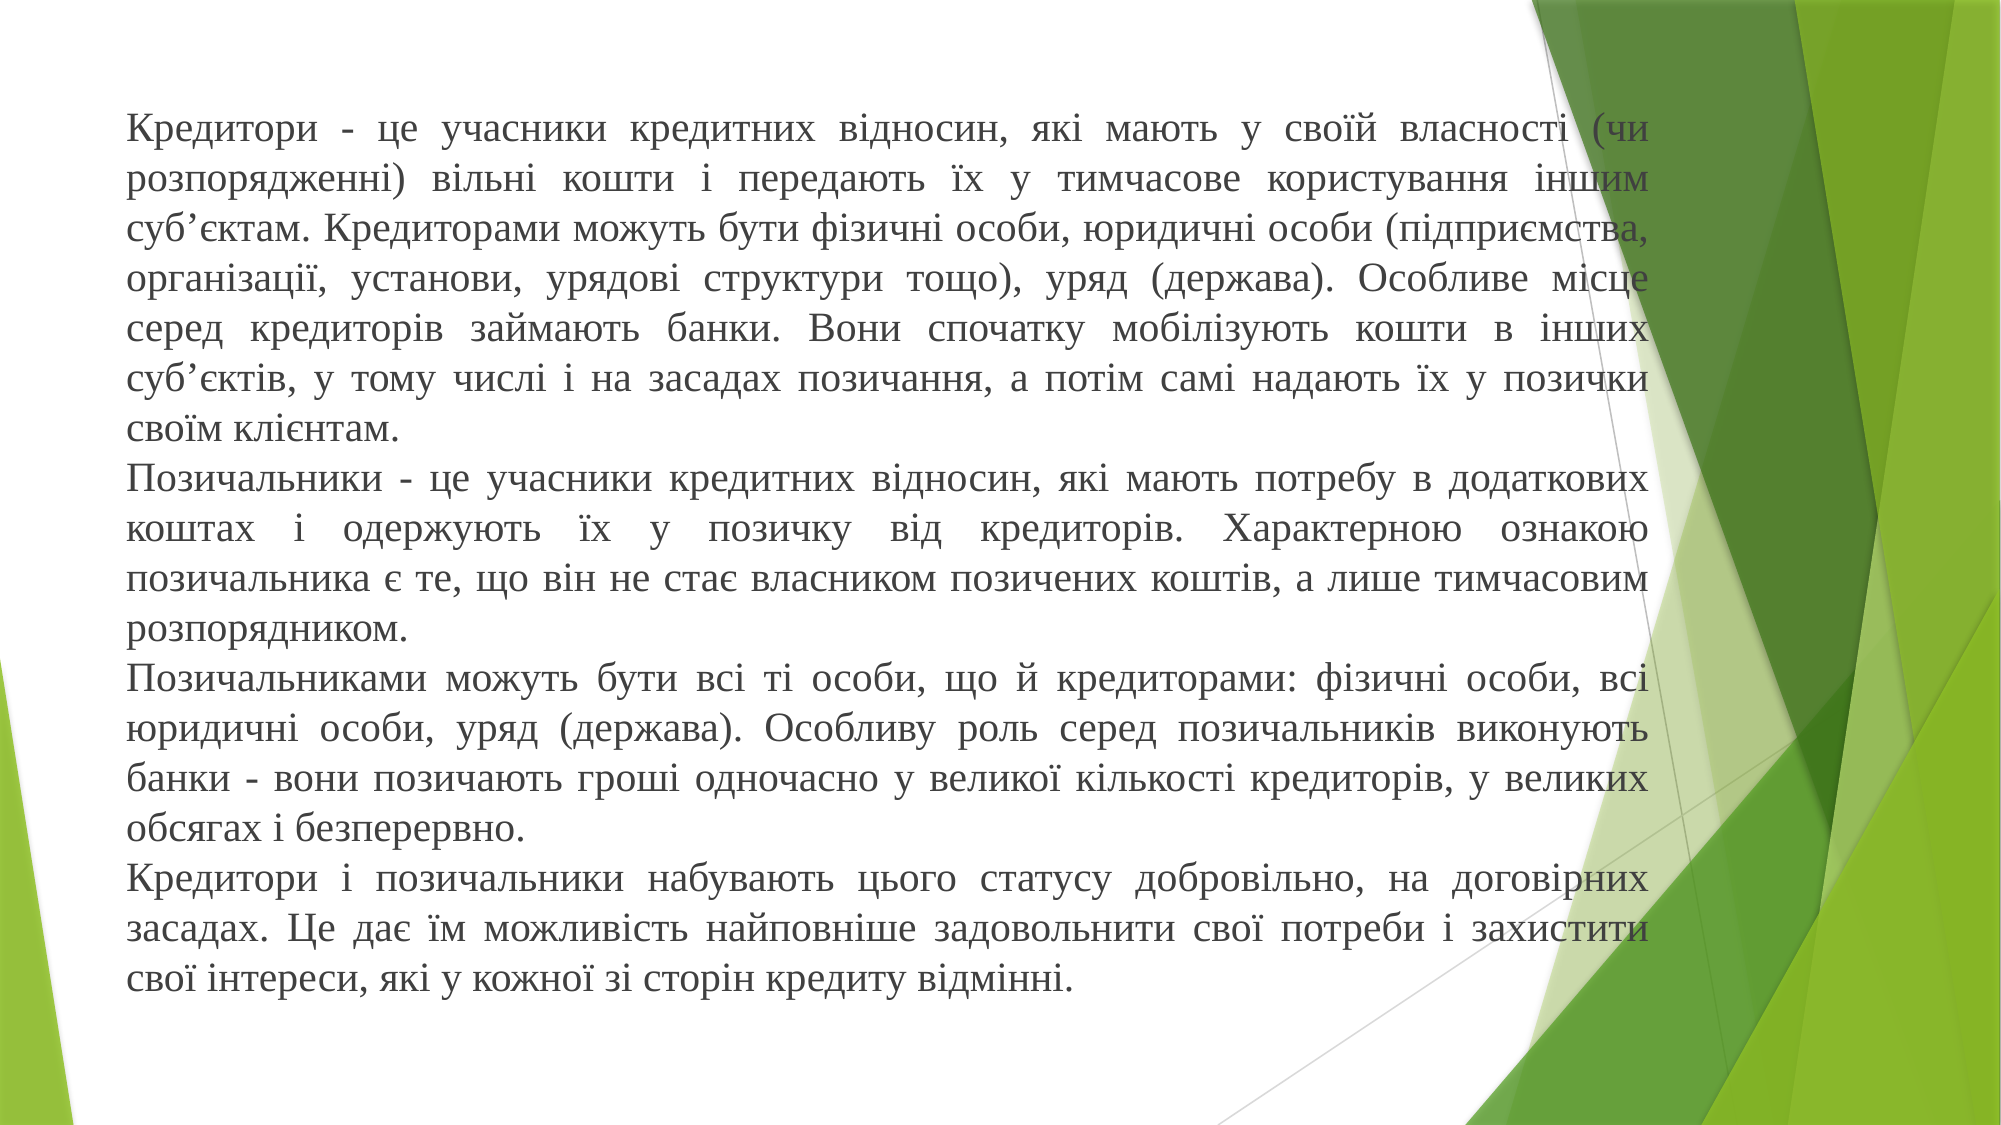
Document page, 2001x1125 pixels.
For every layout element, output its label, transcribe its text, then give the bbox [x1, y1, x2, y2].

list Кредитори - це учасники кредитних відносин, які мають у своїй власності (чи розпорядженні) вільні кошти і передають їх у тимчасове користування іншим суб’єктам. Кредиторами можуть бути фізичні особи, юридичні особи (підприємства, організації, установи, урядові структури тощо), уряд (держава). Особливе місце серед кредиторів займають банки. Вони спочатку мобілізують кошти в інших суб’єктів, у тому числі і на засадах позичання, а потім самі надають їх у позички своїм клієнтам. Позичальники - це учасники кредитних відносин, які мають потребу в додаткових коштах і одержують їх у позичку від кредиторів. Характерною ознакою позичальника є те, що він не стає власником позичених коштів, а лише тимчасовим розпорядником. Позичальниками можуть бути всі ті особи, що й кредиторами: фізичні особи, всі юридичні особи, уряд (держава). Особливу роль серед позичальників виконують банки - вони позичають гроші одночасно у великої кількості кредиторів, у великих обсягах і безперервно. Кредитори і позичальники набувають цього статусу добровільно, на договірних засадах. Це дає їм можливість найповніше задовольнити свої потреби і захистити свої інтереси, які у кожної зі сторін кредиту відмінні. [111, 92, 1665, 1012]
